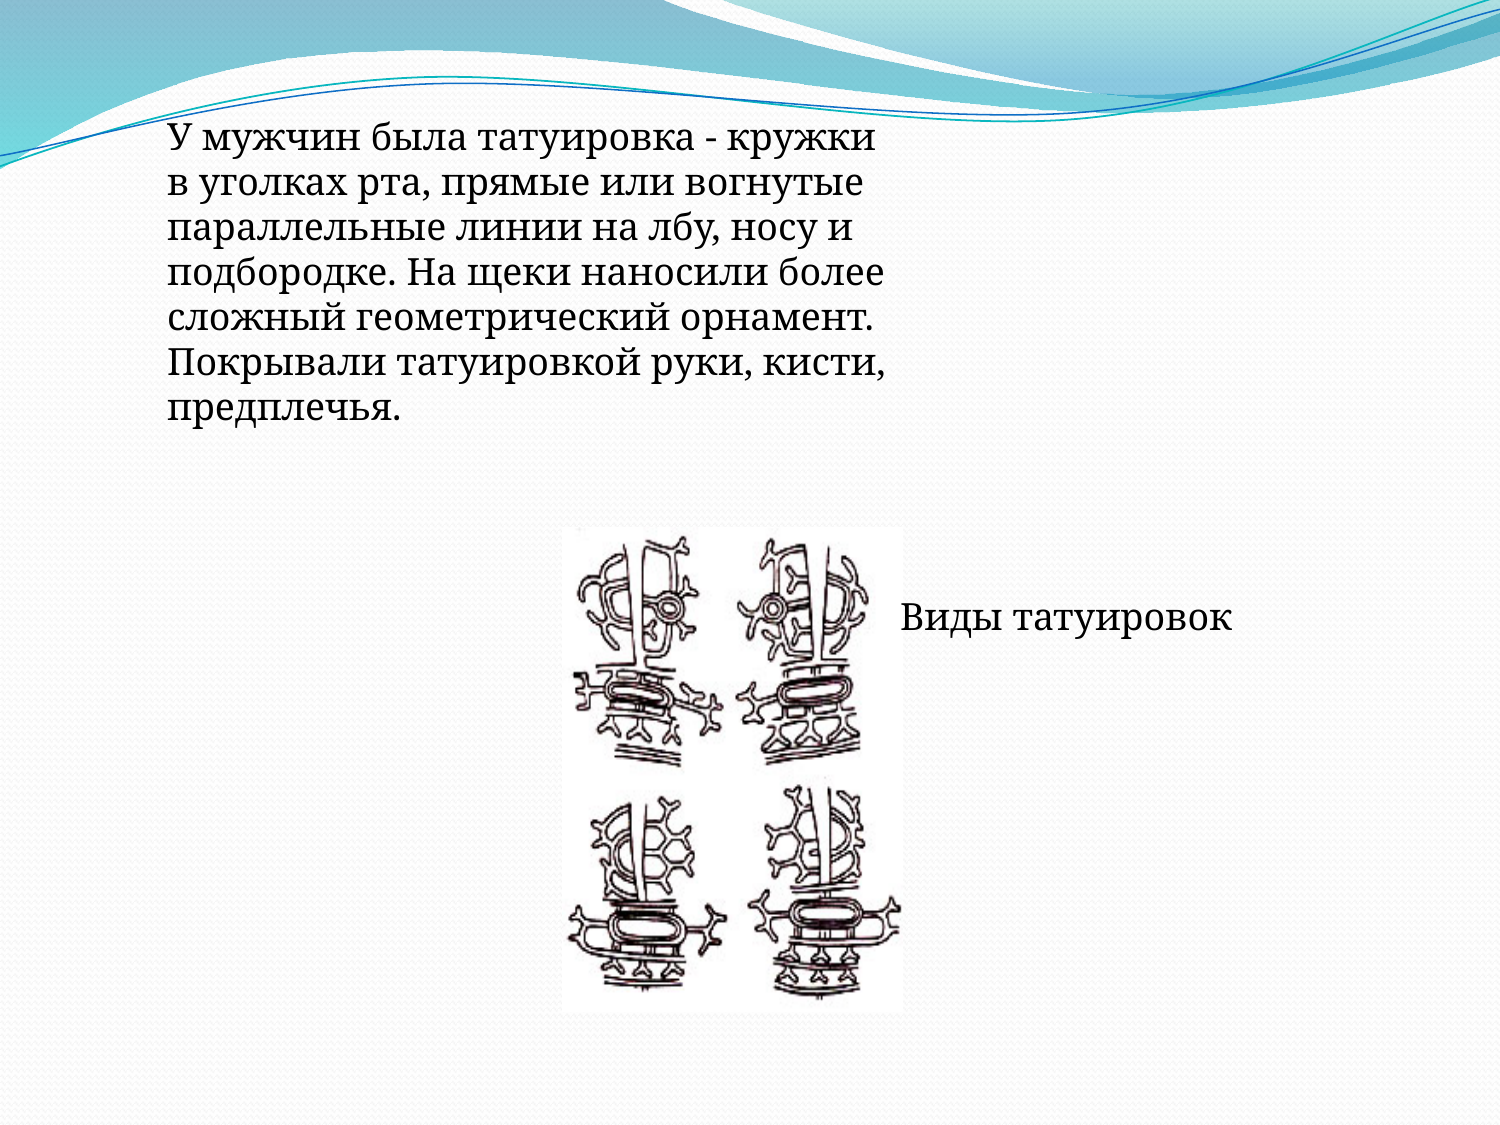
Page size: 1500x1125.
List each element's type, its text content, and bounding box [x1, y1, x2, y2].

text_box У мужчин была татуировка - кружки в уголках рта, прямые или вогнутые параллельные линии на лбу, носу и подбородке. На щеки наносили более сложный геометрический орнамент. Покрывали татуировкой руки, кисти, предплечья. [152, 105, 903, 436]
text_box Виды татуировок [908, 585, 1248, 646]
picture [562, 527, 903, 1012]
